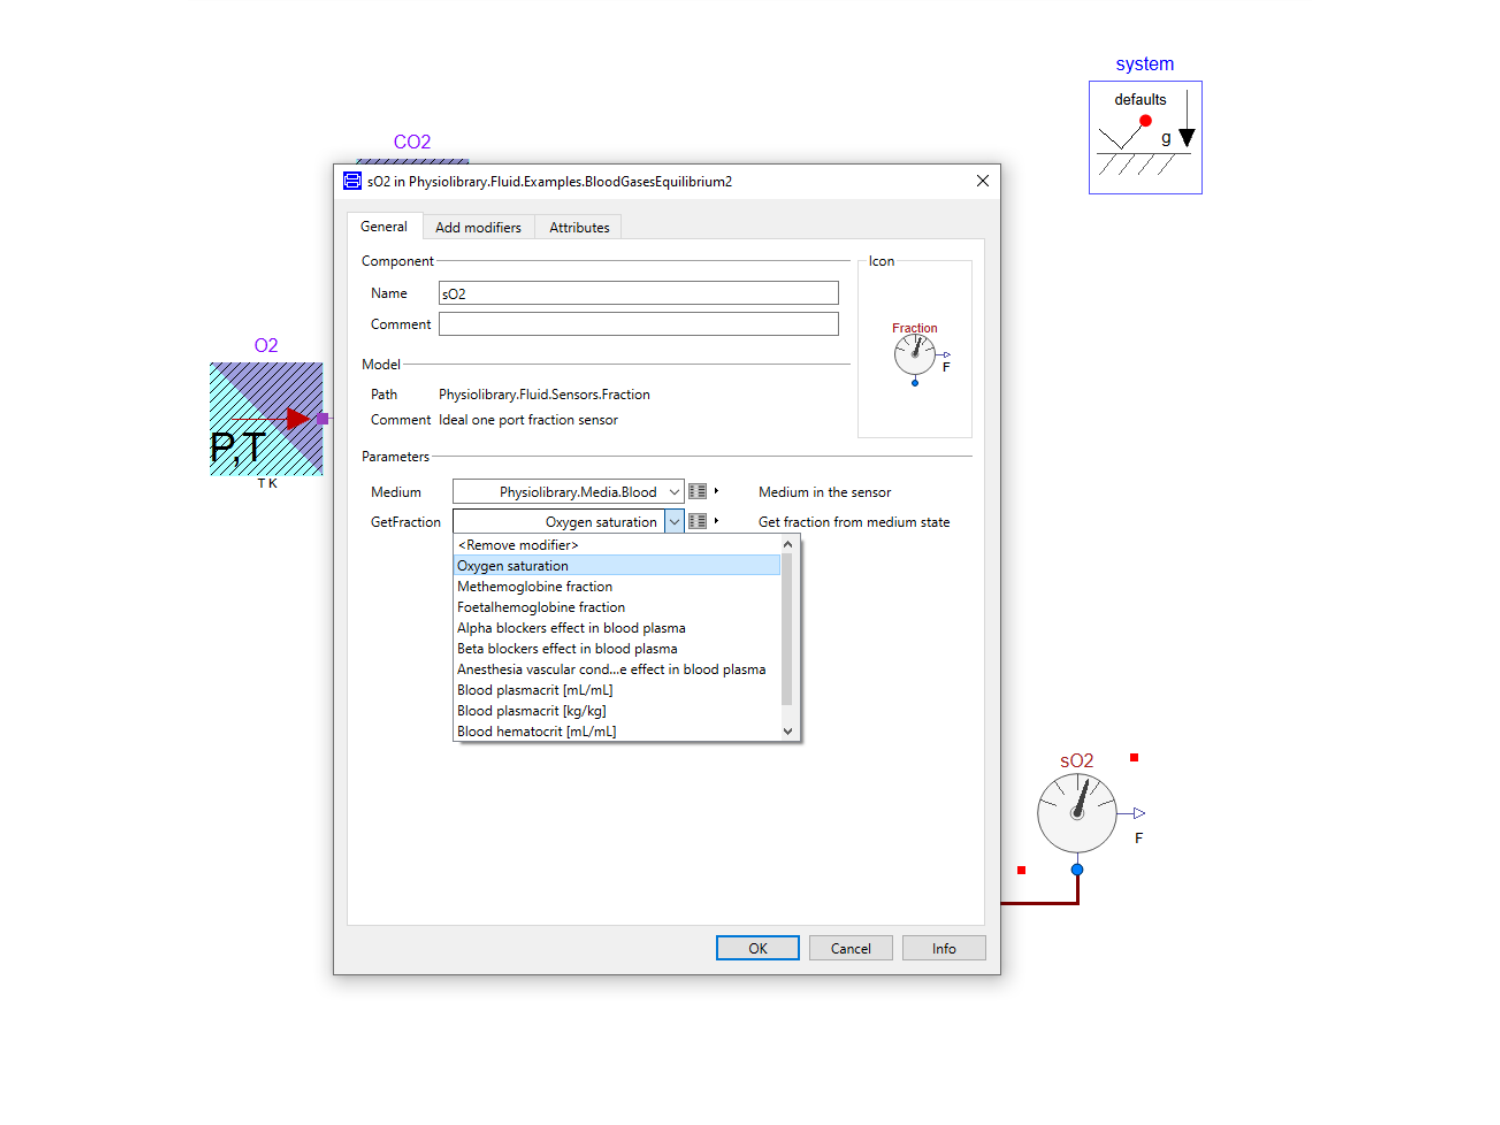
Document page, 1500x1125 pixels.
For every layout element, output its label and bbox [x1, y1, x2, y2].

picture [188, 0, 1312, 1125]
